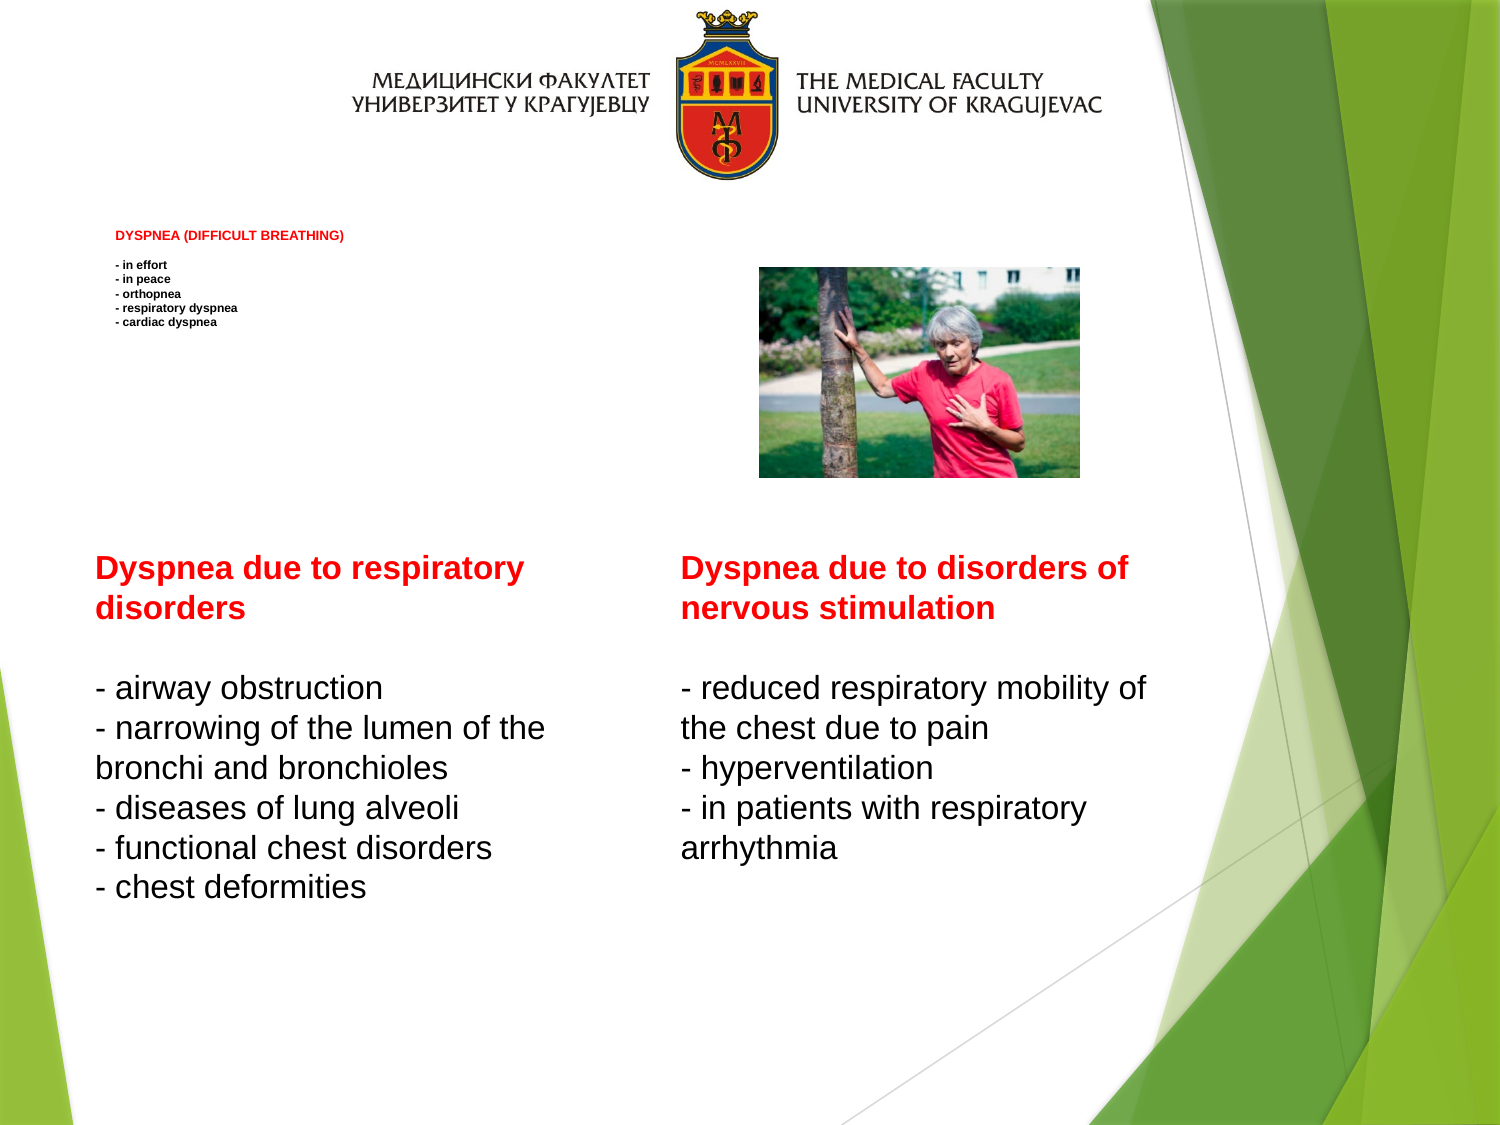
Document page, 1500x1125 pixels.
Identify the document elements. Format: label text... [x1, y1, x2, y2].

picture [328, 0, 1125, 191]
list Dyspnea due to disorders of nervous stimulation - reduced respiratory mobility of the chest due to pain - hyperventilation - in patients with respiratory arrhythmia [665, 538, 1173, 1081]
picture [758, 266, 1080, 479]
title DYSPNEA (DIFFICULT BREATHING) - in effort - in peace - orthopnea - respiratory dyspnea - cardiac dyspnea [100, 219, 1154, 353]
list Dyspnea due to respiratory disorders - airway obstruction - narrowing of the lumen of the bronchi and bronchioles - diseases of lung alveoli - functional chest disorders - chest deformities [80, 538, 587, 1081]
